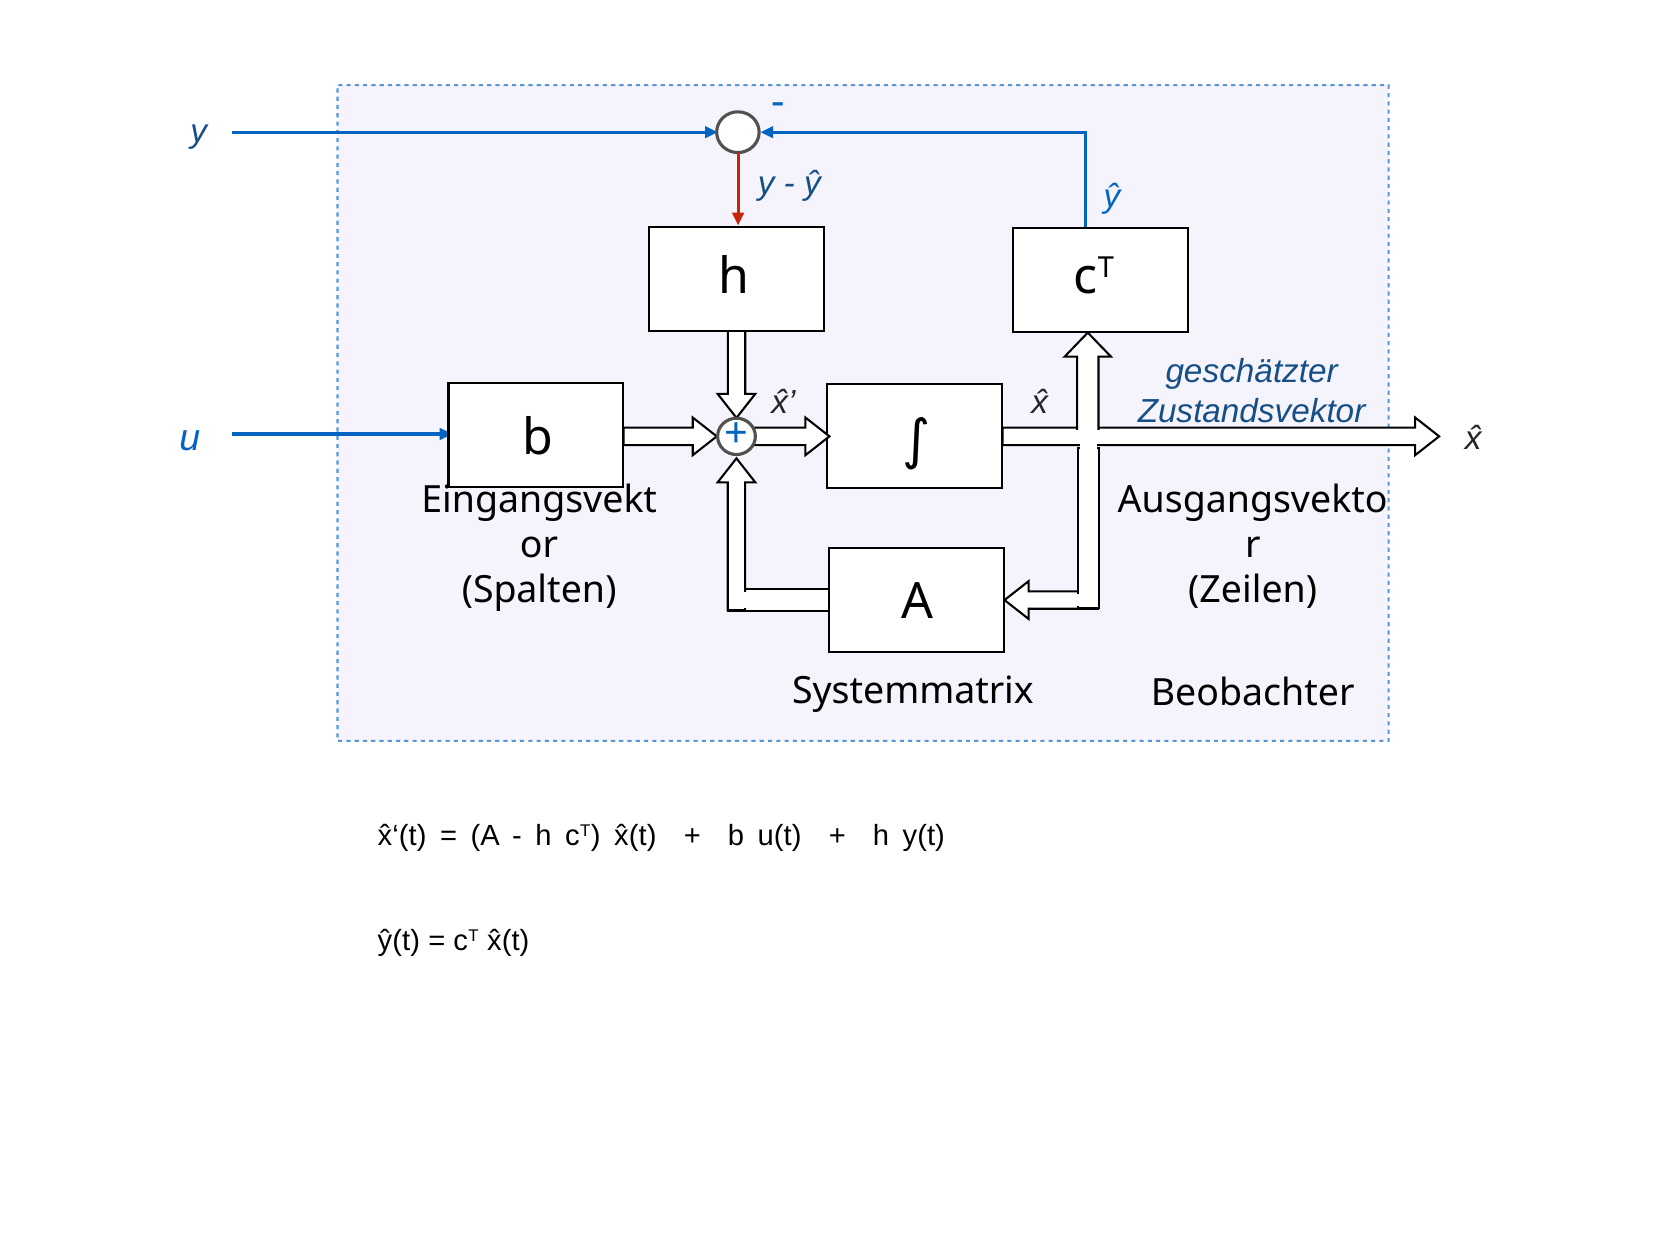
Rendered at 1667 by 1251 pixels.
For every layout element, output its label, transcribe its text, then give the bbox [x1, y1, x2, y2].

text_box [152, 68, 1511, 742]
text_box x̂‘(t) = (A - h cT) x̂(t) + b u(t) + h y(t) ŷ(t) = cT x̂(t) [310, 817, 1019, 939]
